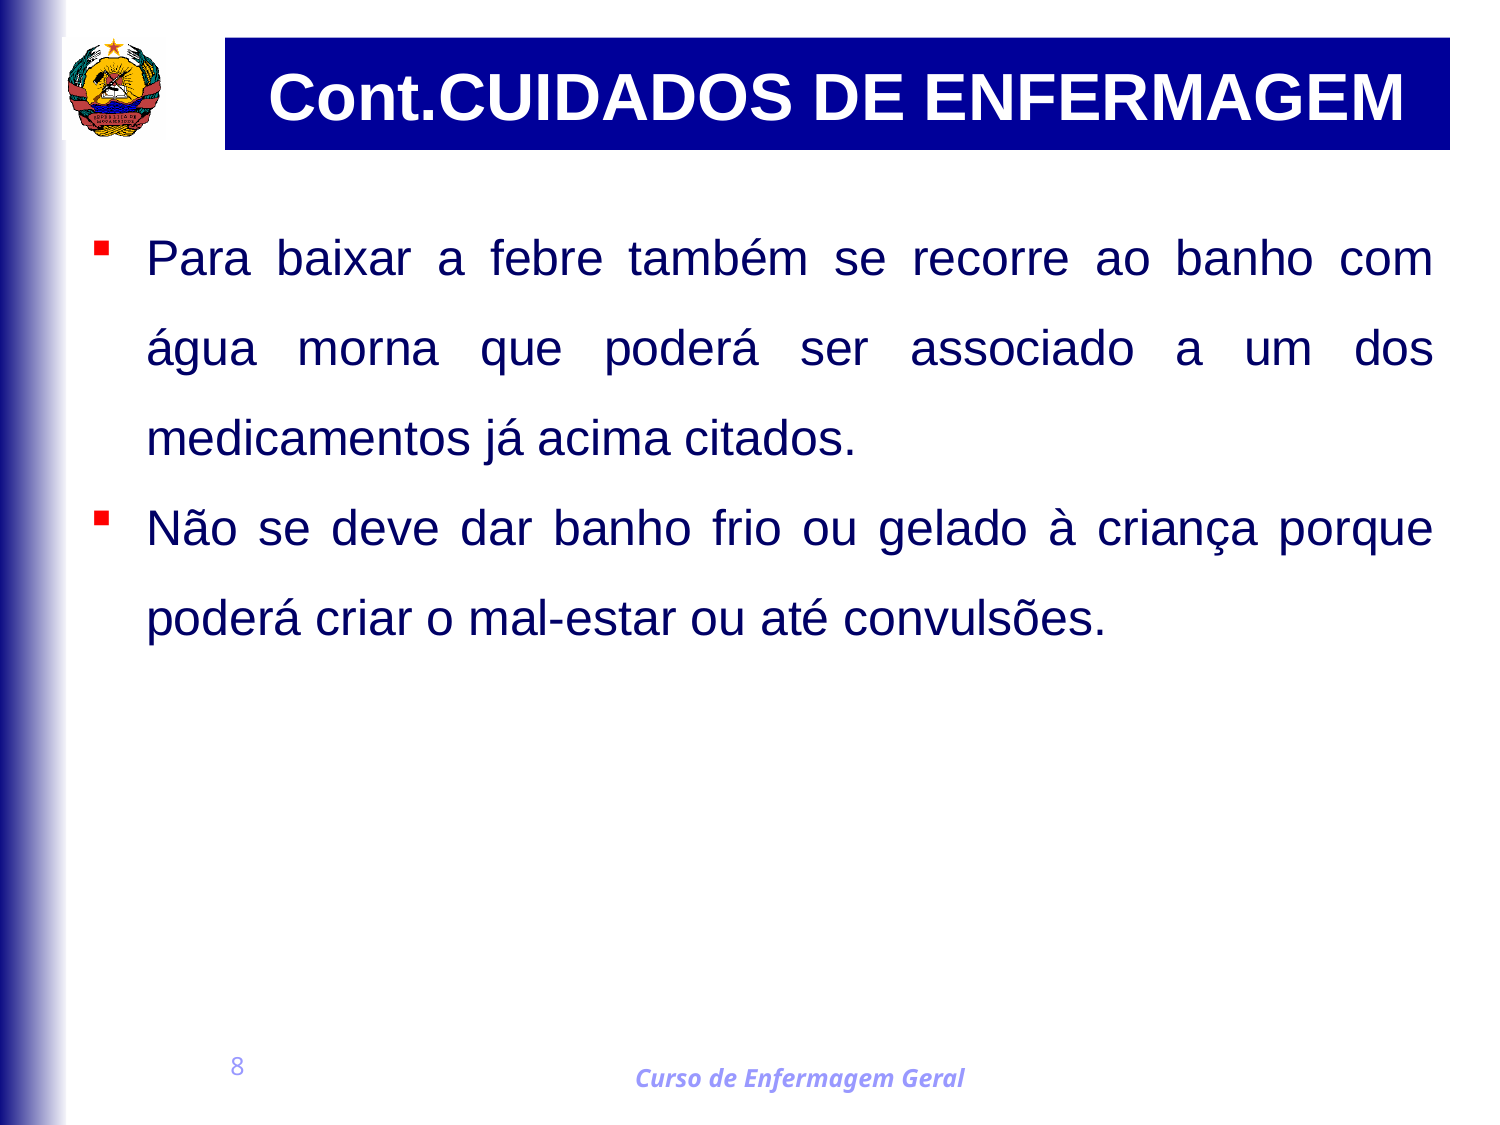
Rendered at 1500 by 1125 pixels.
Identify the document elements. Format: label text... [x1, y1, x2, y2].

footer Curso de Enfermagem Geral [499, 1049, 1101, 1101]
title Cont.CUIDADOS DE ENFERMAGEM [224, 37, 1451, 151]
list Para baixar a febre também se recorre ao banho com água morna que poderá ser associado a um dos medicamentos já acima citados. Não se deve dar banho frio ou gelado à criança porque poderá criar o mal-estar ou até convulsões. [74, 187, 1451, 976]
slide_number 8 [62, 1037, 413, 1098]
